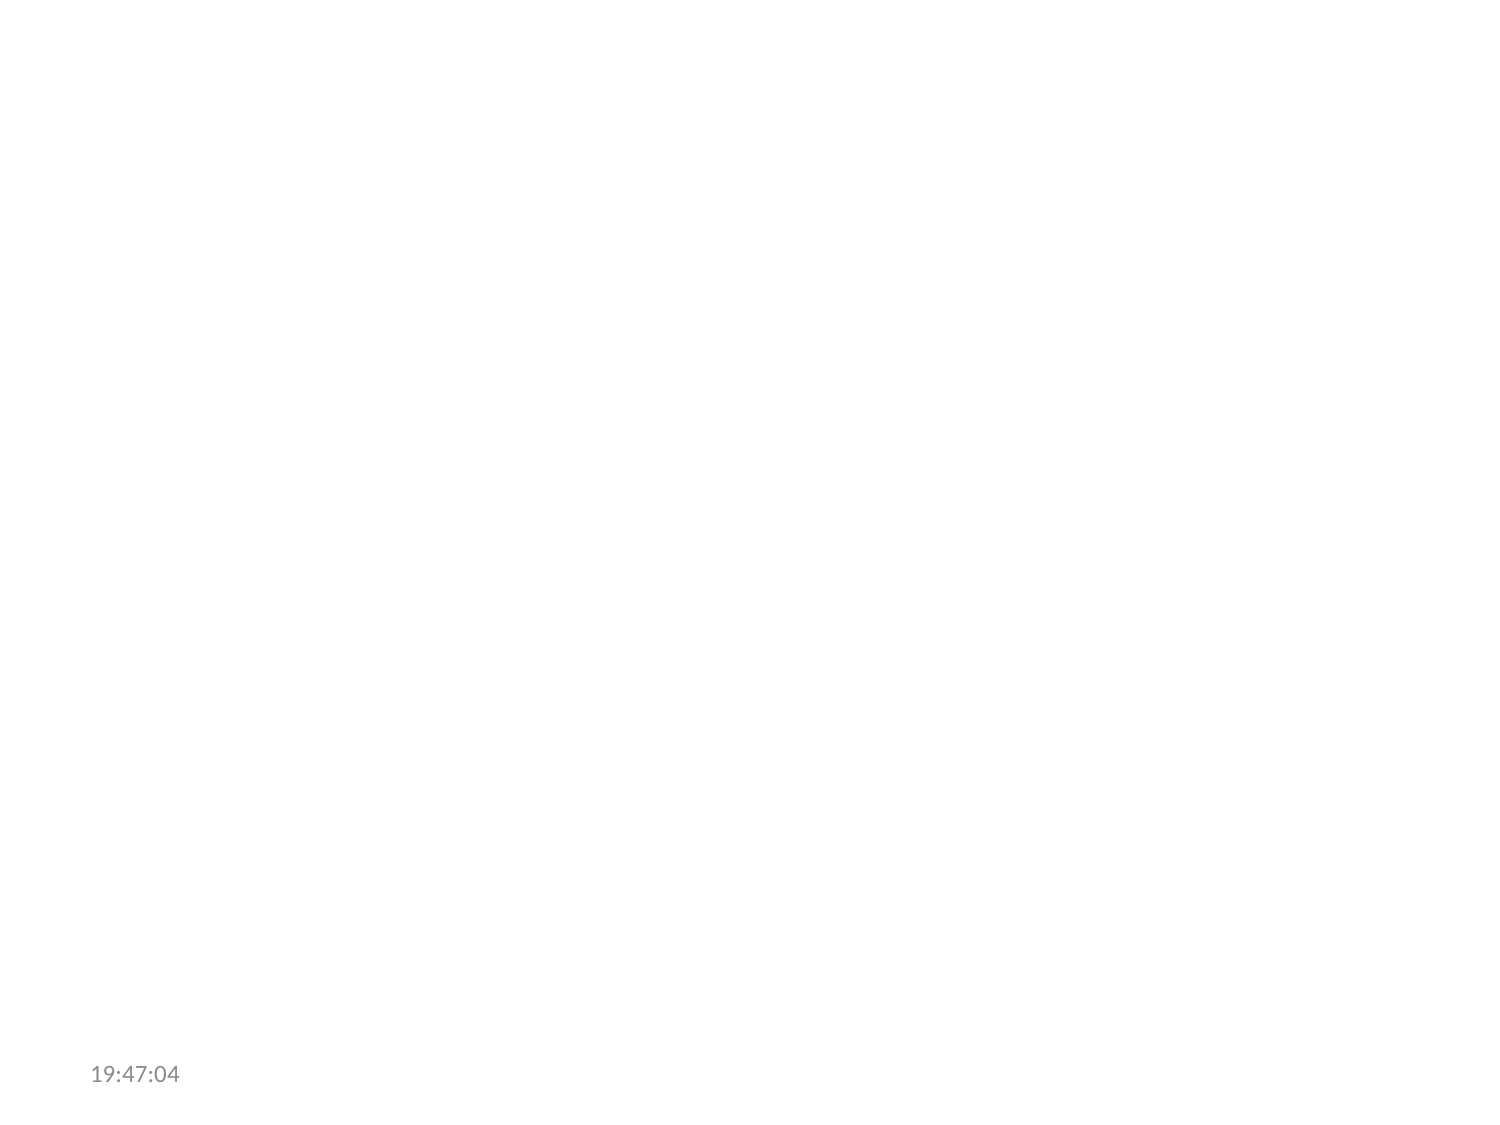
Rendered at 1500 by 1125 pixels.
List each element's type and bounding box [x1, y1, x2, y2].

slide_number [75, 1042, 425, 1103]
